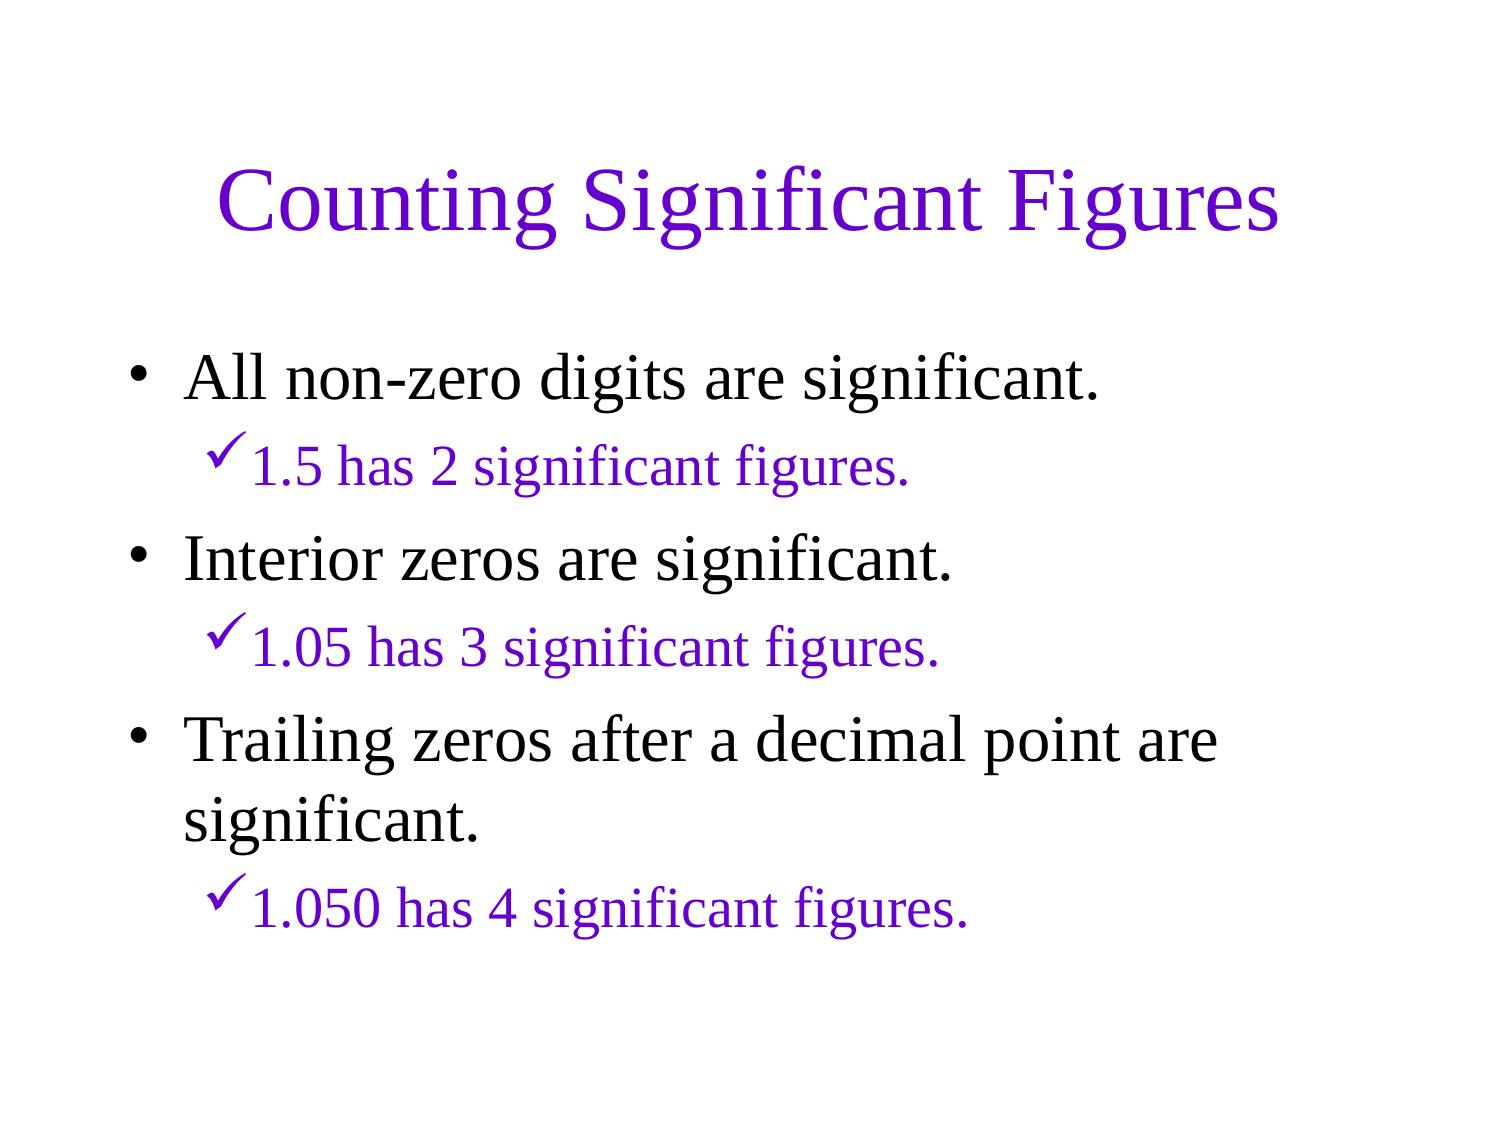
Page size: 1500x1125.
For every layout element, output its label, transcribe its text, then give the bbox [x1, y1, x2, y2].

text_box All non-zero digits are significant. 1.5 has 2 significant figures. Interior zeros are significant. 1.05 has 3 significant figures. Trailing zeros after a decimal point are significant. 1.050 has 4 significant figures. [112, 324, 1388, 1000]
text_box Counting Significant Figures [112, 99, 1388, 288]
